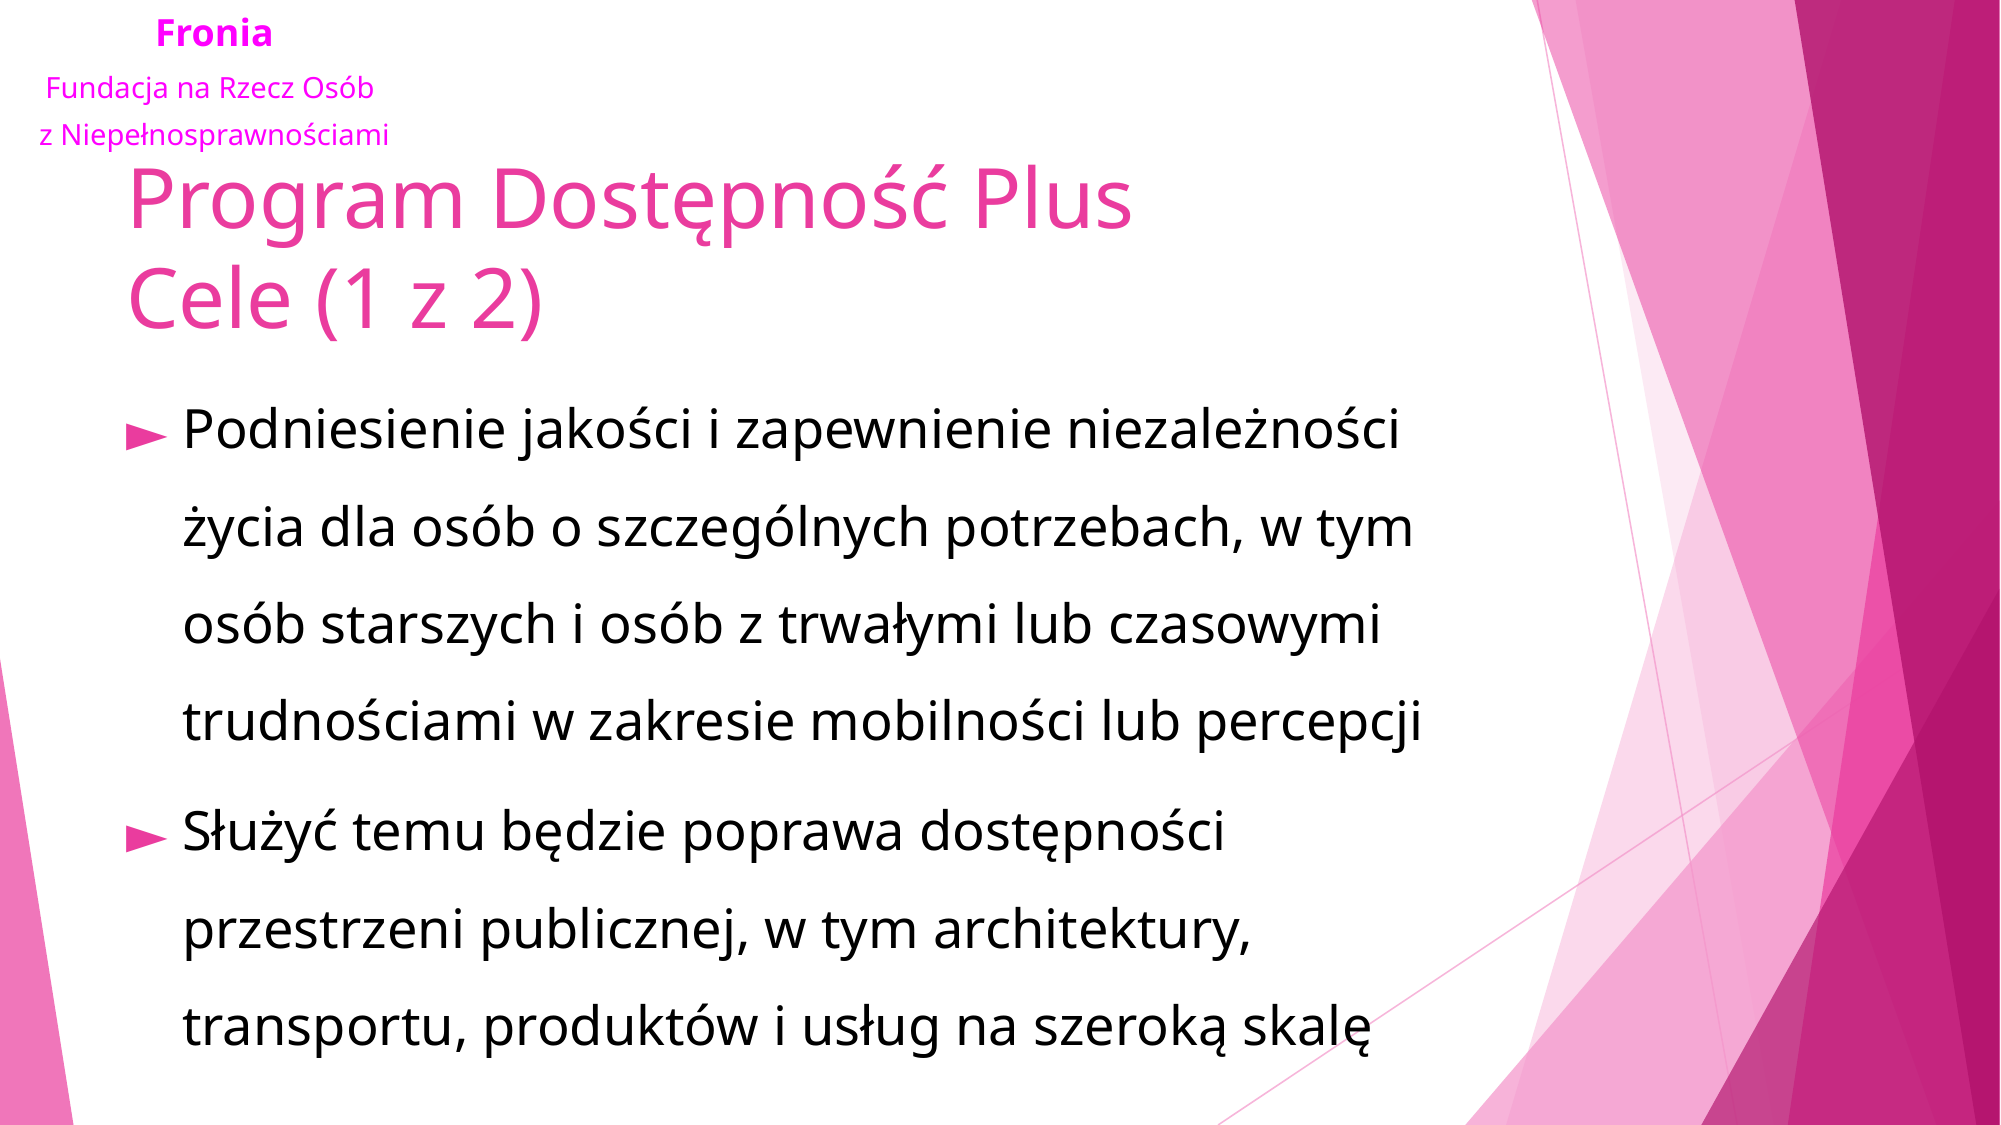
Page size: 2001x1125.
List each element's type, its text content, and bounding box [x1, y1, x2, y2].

list Podniesienie jakości i zapewnienie niezależności życia dla osób o szczególnych potrzebach, w tym osób starszych i osób z trwałymi lub czasowymi trudnościami w zakresie mobilności lub percepcji Służyć temu będzie poprawa dostępności przestrzeni publicznej, w tym architektury, transportu, produktów i usług na szeroką skalę [111, 354, 1531, 1125]
title Program Dostępność Plus Cele (1 z 2) [111, 136, 1564, 354]
